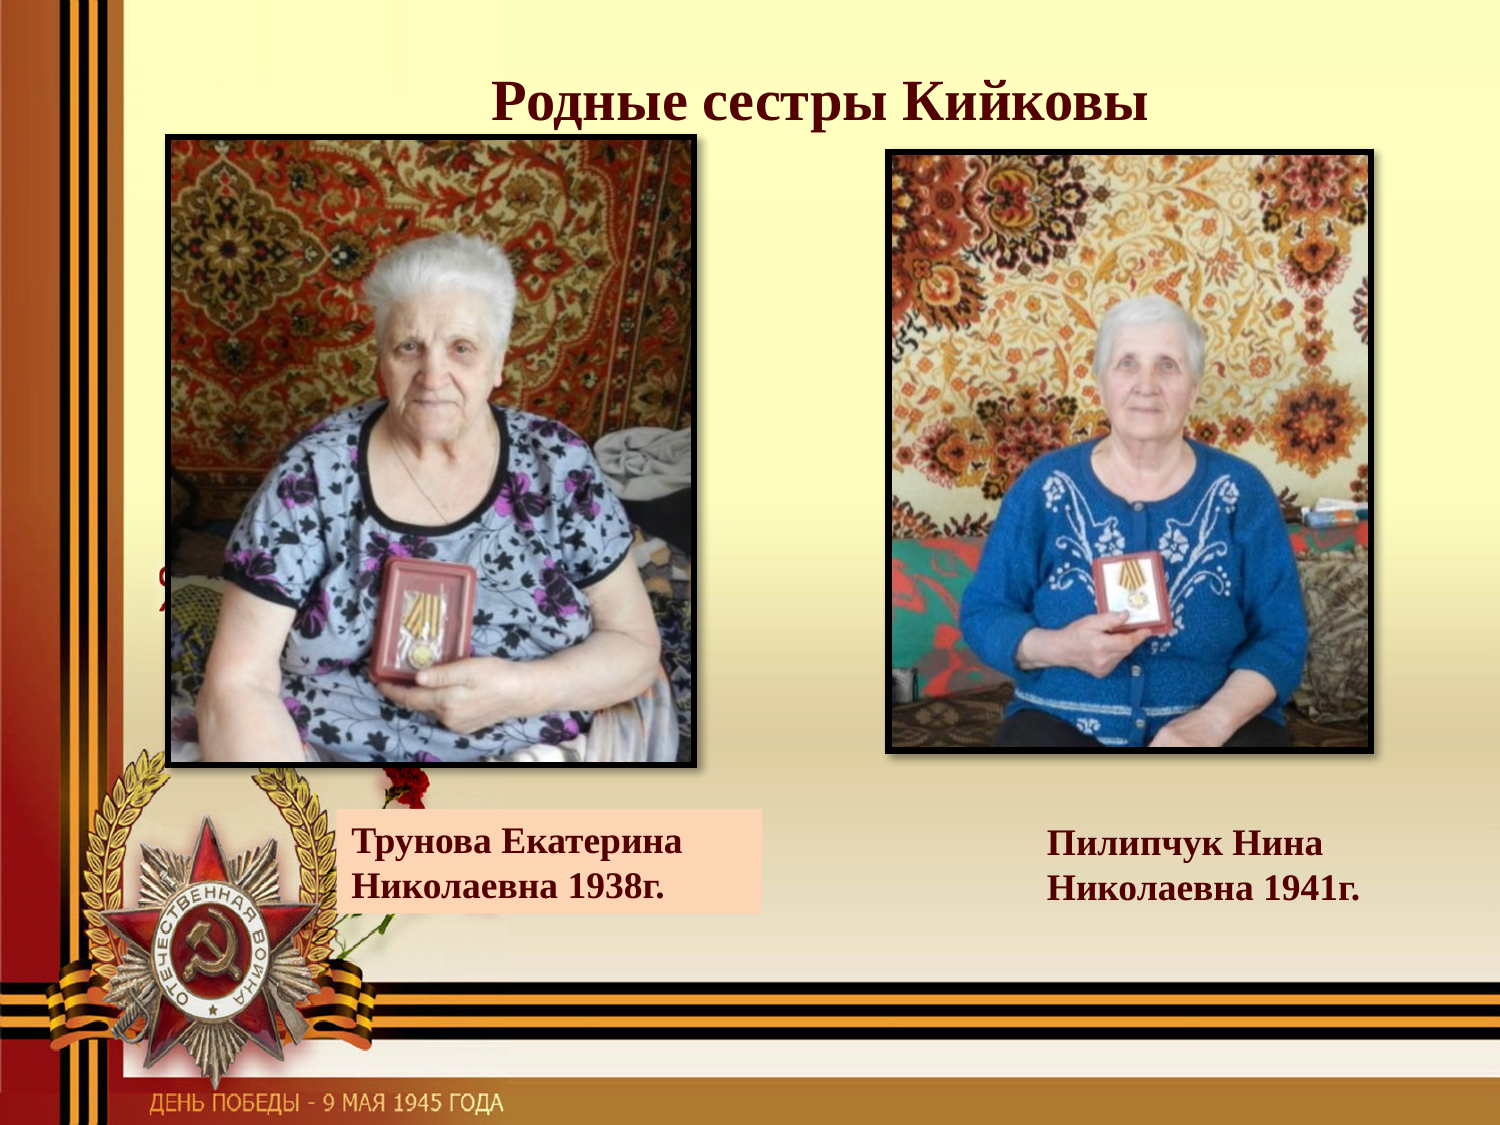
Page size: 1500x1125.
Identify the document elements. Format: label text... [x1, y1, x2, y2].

text_box Пилипчук Нина Николаевна 1941г. [1032, 810, 1429, 916]
picture [0, 0, 1500, 1125]
text_box Трунова Екатерина Николаевна 1938г. [336, 808, 762, 914]
text_box Родные сестры Кийковы [312, 54, 1329, 140]
